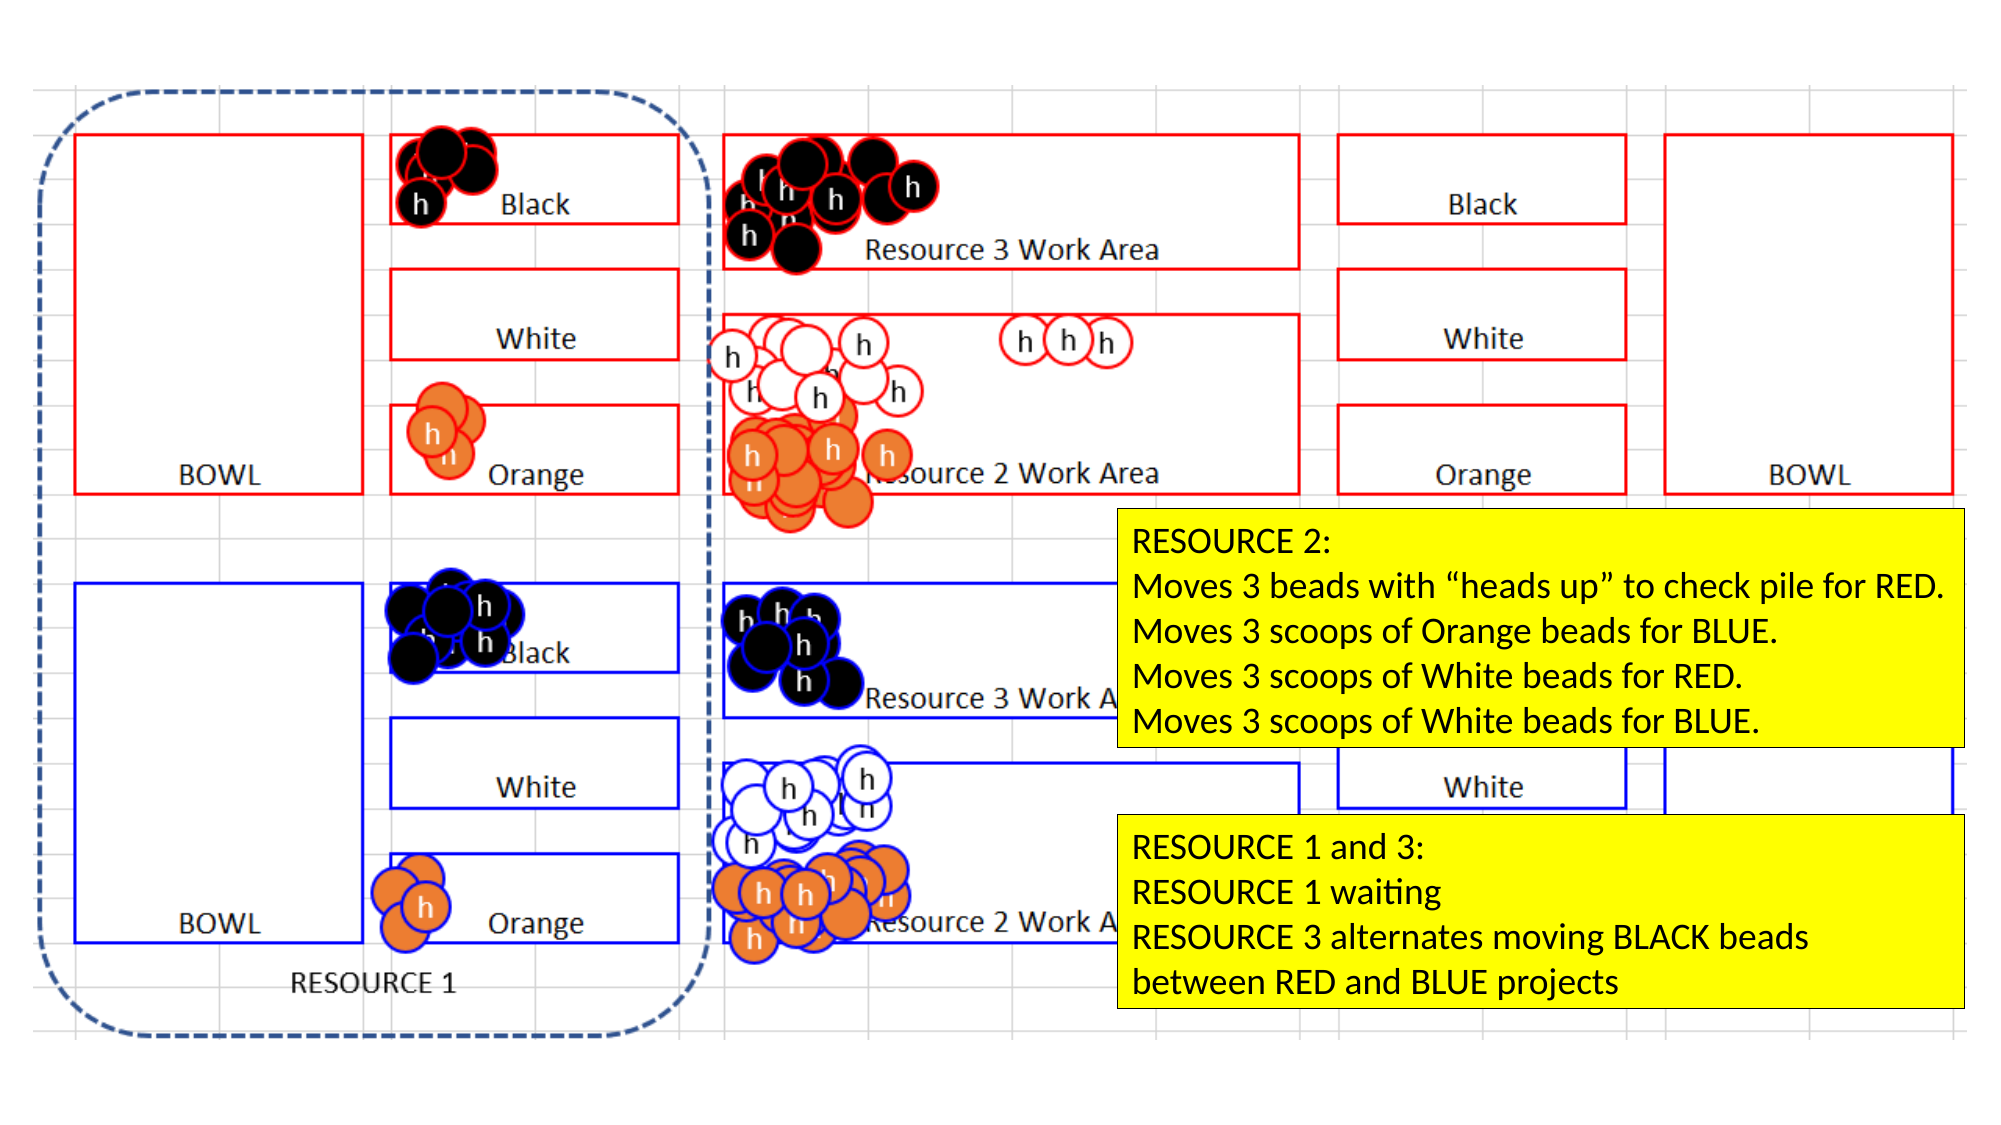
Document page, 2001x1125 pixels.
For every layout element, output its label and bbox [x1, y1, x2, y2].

picture [33, 85, 1967, 1040]
